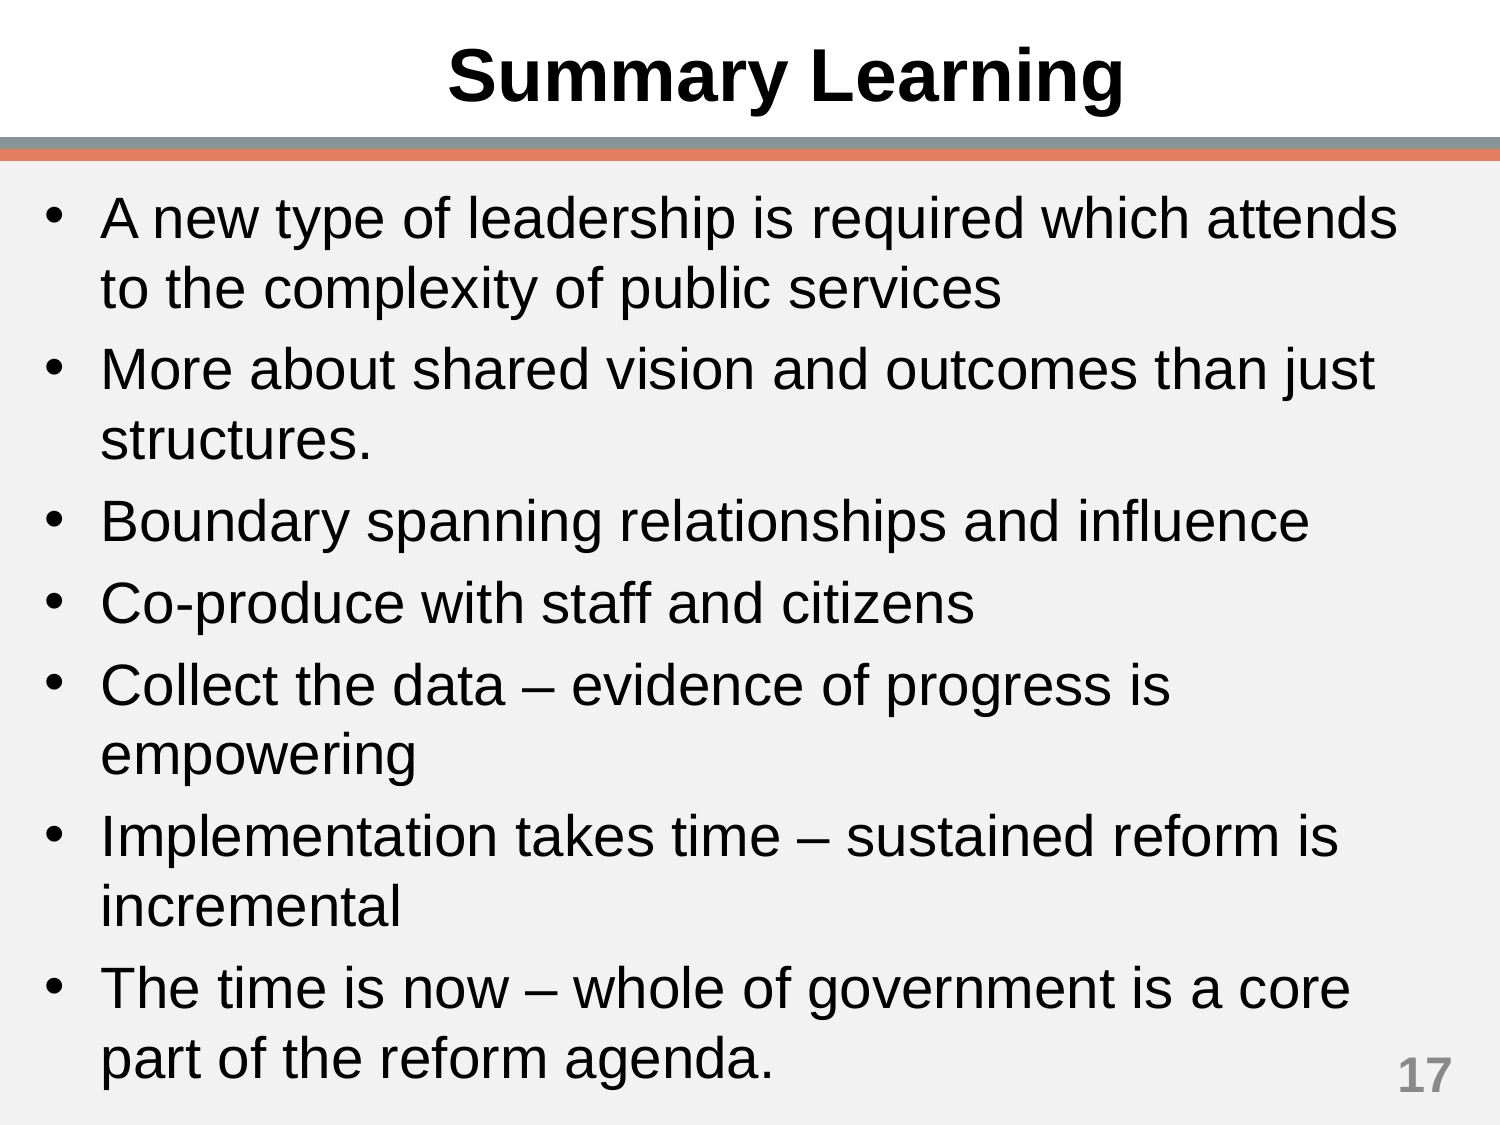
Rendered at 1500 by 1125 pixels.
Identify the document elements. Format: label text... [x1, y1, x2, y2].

list A new type of leadership is required which attends to the complexity of public services More about shared vision and outcomes than just structures. Boundary spanning relationships and influence Co-produce with staff and citizens Collect the data – evidence of progress is empowering Implementation takes time – sustained reform is incremental The time is now – whole of government is a core part of the reform agenda. [29, 172, 1468, 1031]
title Summary Learning [112, 12, 1463, 131]
slide_number 17 [1117, 1042, 1468, 1103]
